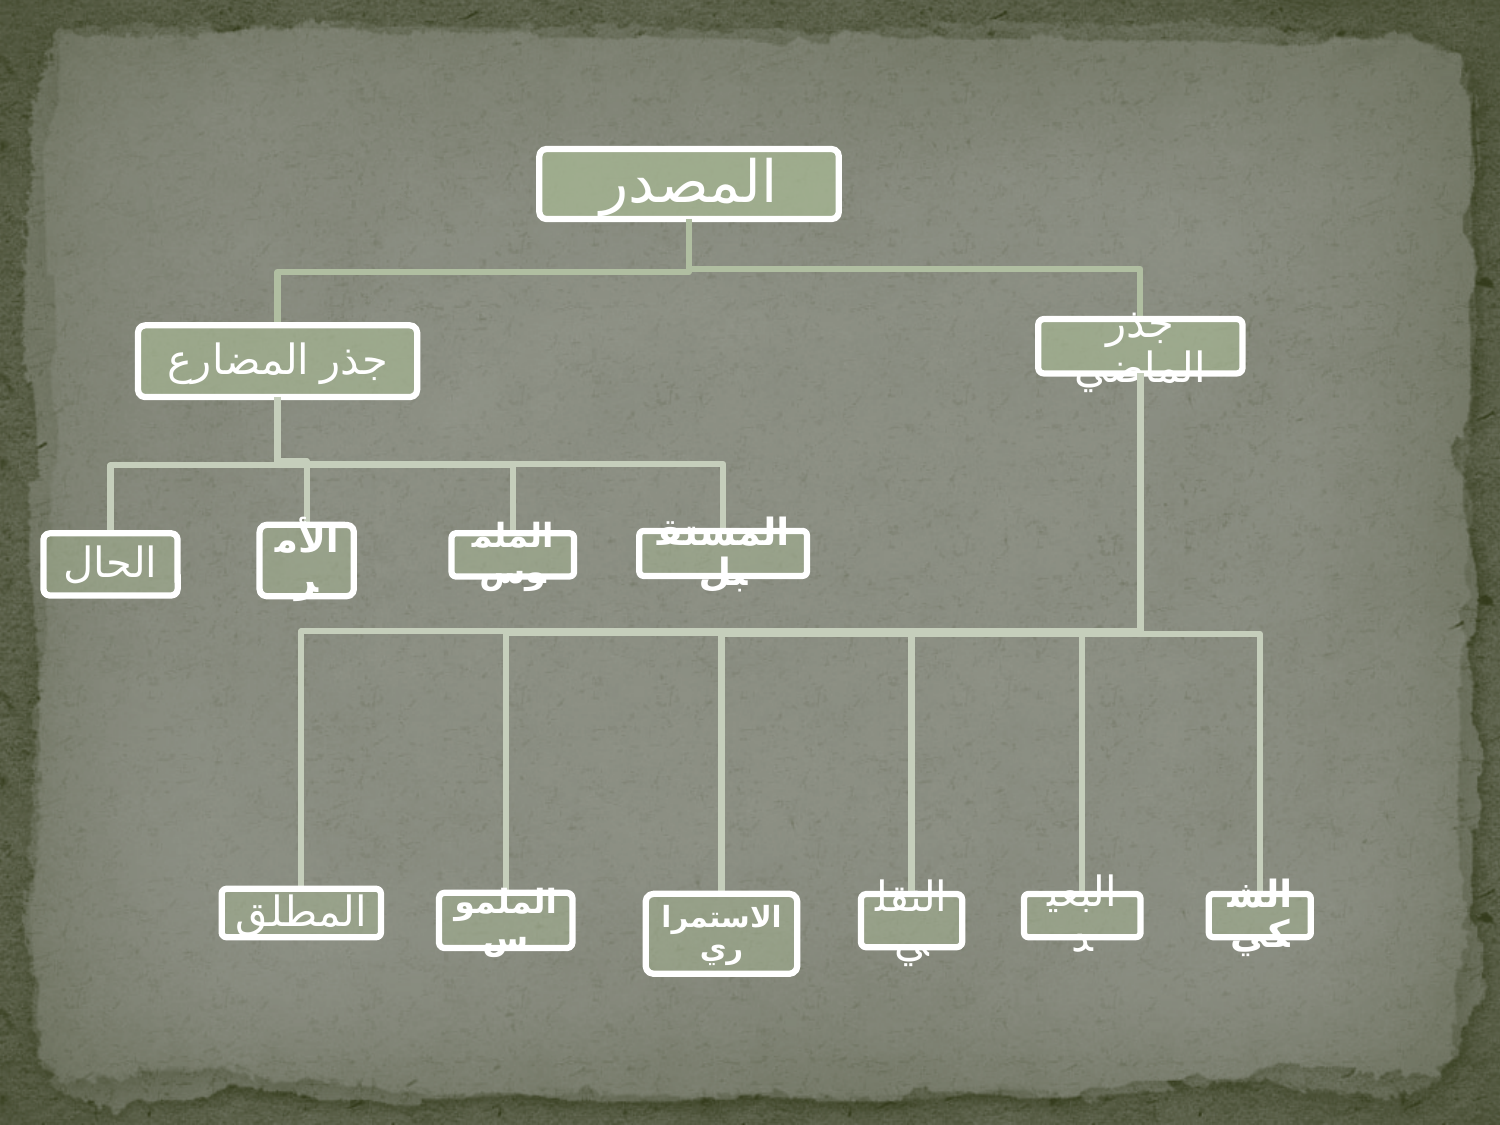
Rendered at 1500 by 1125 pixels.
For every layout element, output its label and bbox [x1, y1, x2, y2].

text_box [3, 46, 1456, 1103]
